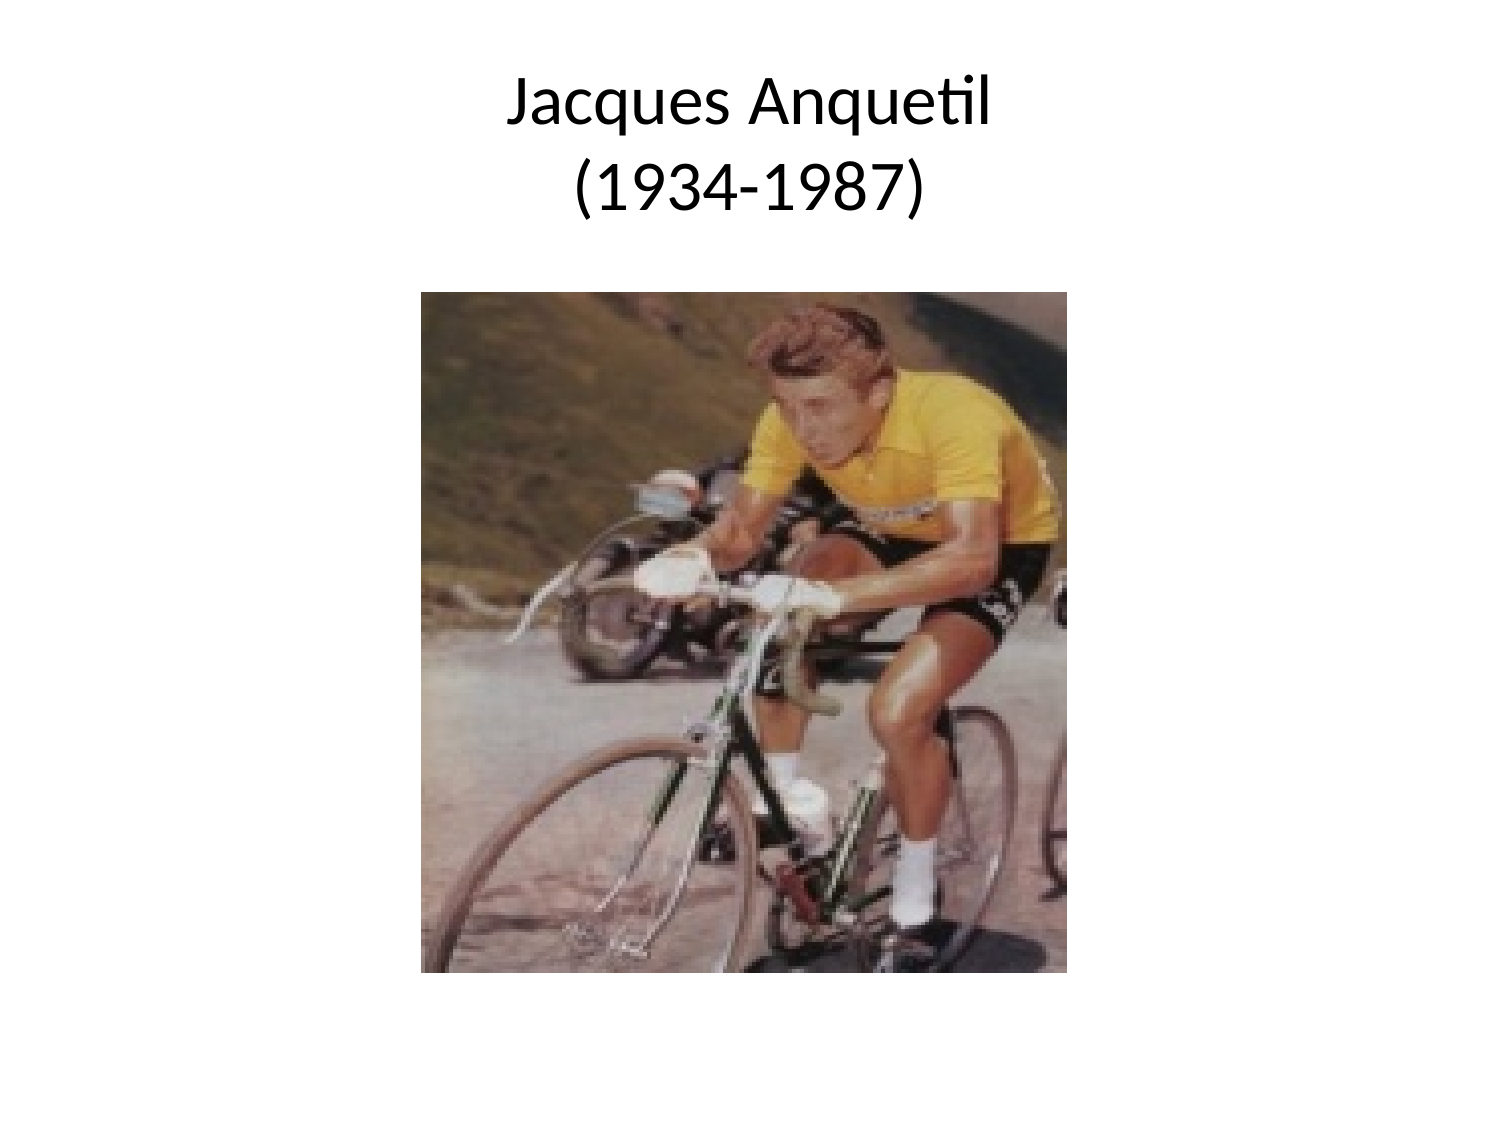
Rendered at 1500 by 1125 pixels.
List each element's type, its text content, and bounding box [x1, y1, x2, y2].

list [421, 292, 1067, 973]
title Jacques Anquetil (1934-1987) [75, 45, 1425, 233]
